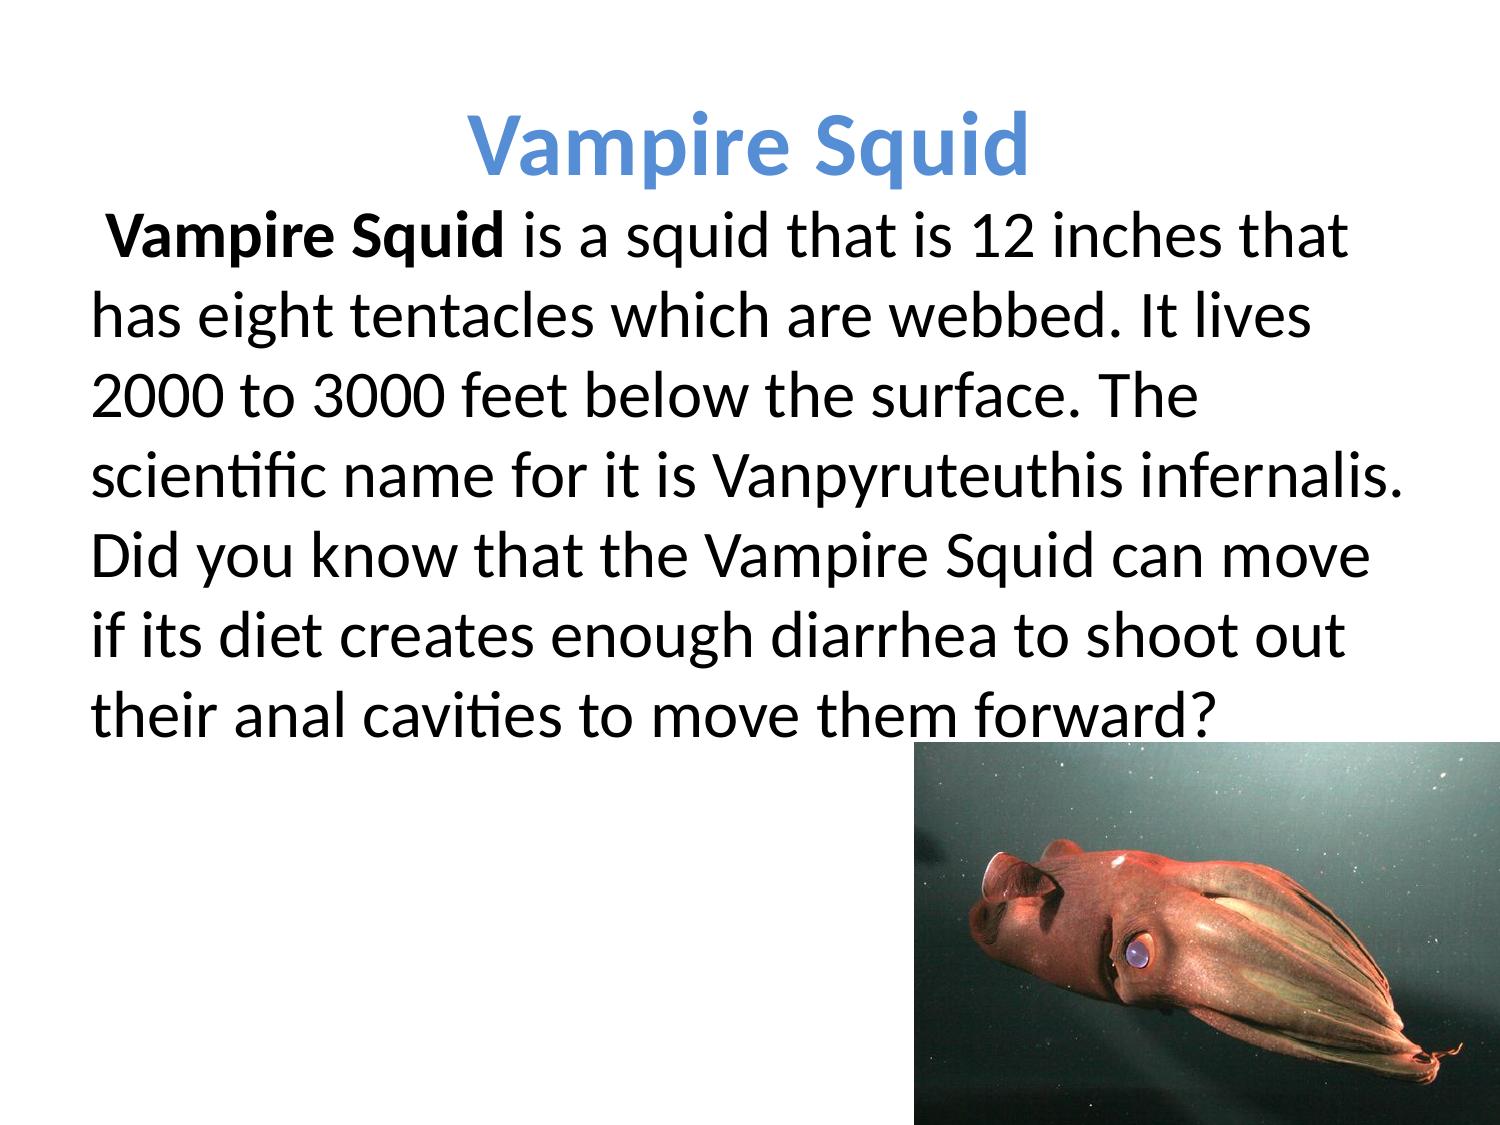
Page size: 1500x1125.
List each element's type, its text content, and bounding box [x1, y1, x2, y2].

list Vampire Squid is a squid that is 12 inches that has eight tentacles which are webbed. It lives 2000 to 3000 feet below the surface. The scientific name for it is Vanpyruteuthis infernalis. Did you know that the Vampire Squid can move if its diet creates enough diarrhea to shoot out their anal cavities to move them forward? [75, 183, 1425, 1125]
picture [914, 742, 1500, 1125]
title Vampire Squid [75, 45, 1425, 183]
